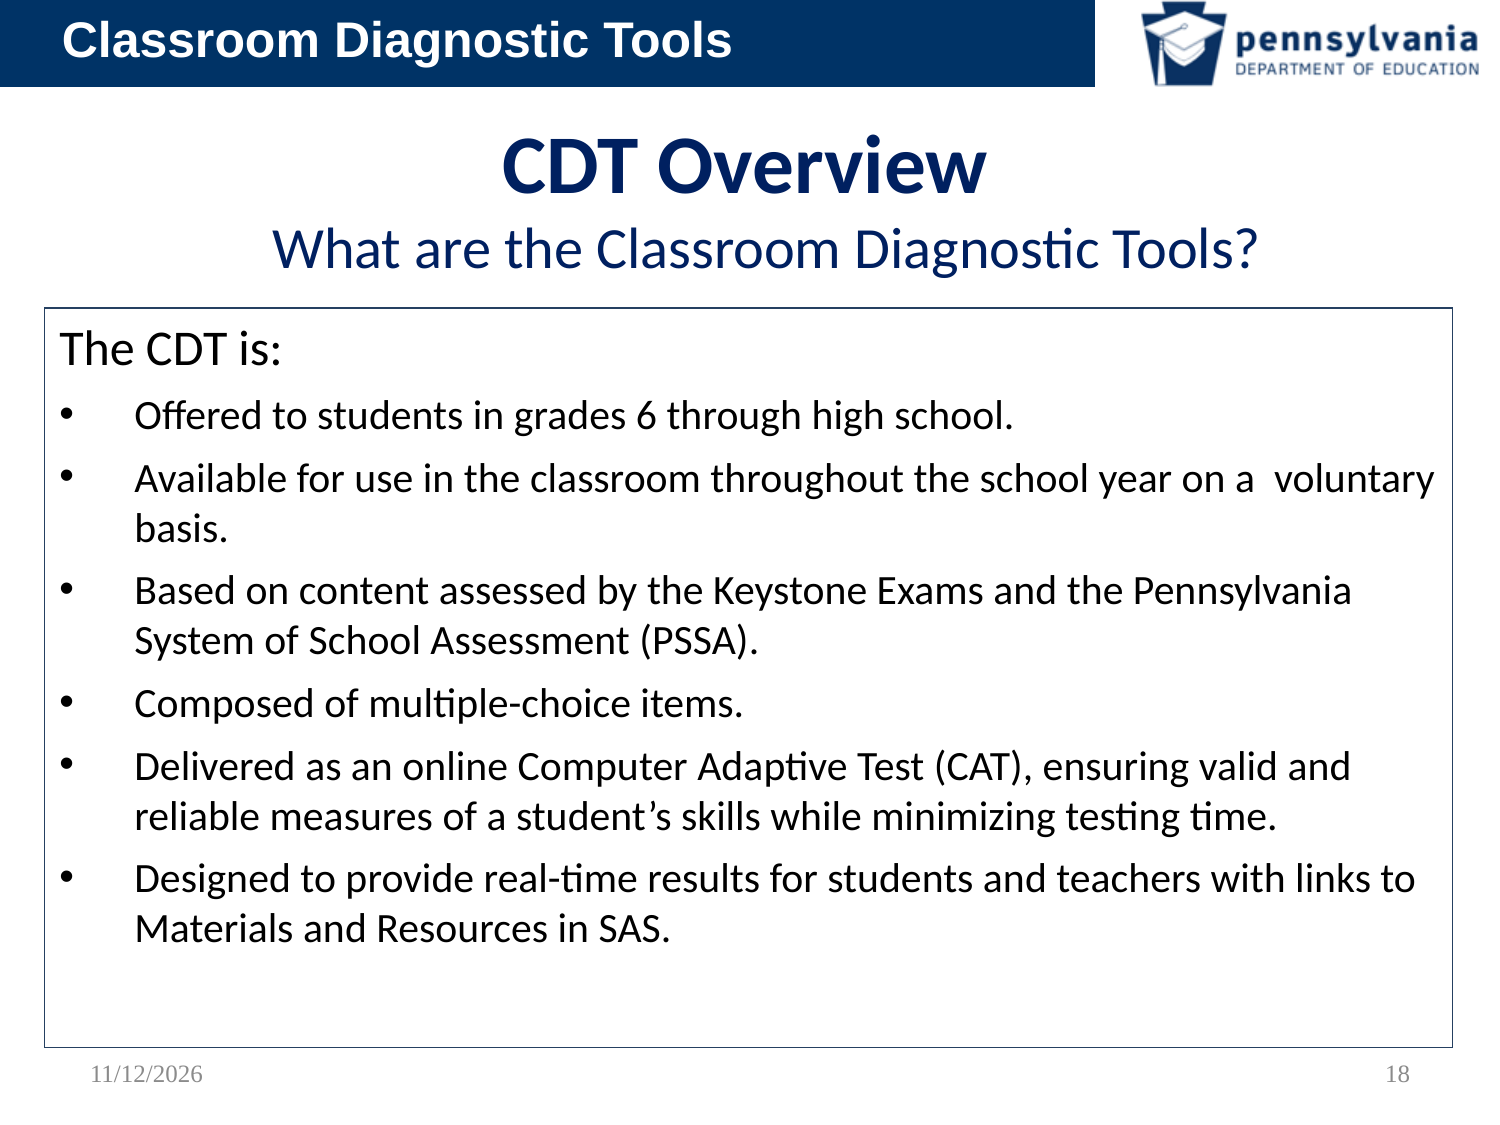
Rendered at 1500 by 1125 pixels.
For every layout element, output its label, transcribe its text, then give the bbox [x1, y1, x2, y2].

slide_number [75, 1042, 425, 1103]
slide_number 18 [1074, 1042, 1425, 1103]
title CDT Overview What are the Classroom Diagnostic Tools? [70, 145, 1421, 307]
list The CDT is: Offered to students in grades 6 through high school. Available for use in the classroom throughout the school year on a voluntary basis. Based on content assessed by the Keystone Exams and the Pennsylvania System of School Assessment (PSSA). Composed of multiple-choice items. Delivered as an online Computer Adaptive Test (CAT), ensuring valid and reliable measures of a student’s skills while minimizing testing time. Designed to provide real-time results for students and teachers with links to Materials and Resources in SAS. [44, 307, 1453, 1048]
picture [1134, 0, 1485, 90]
